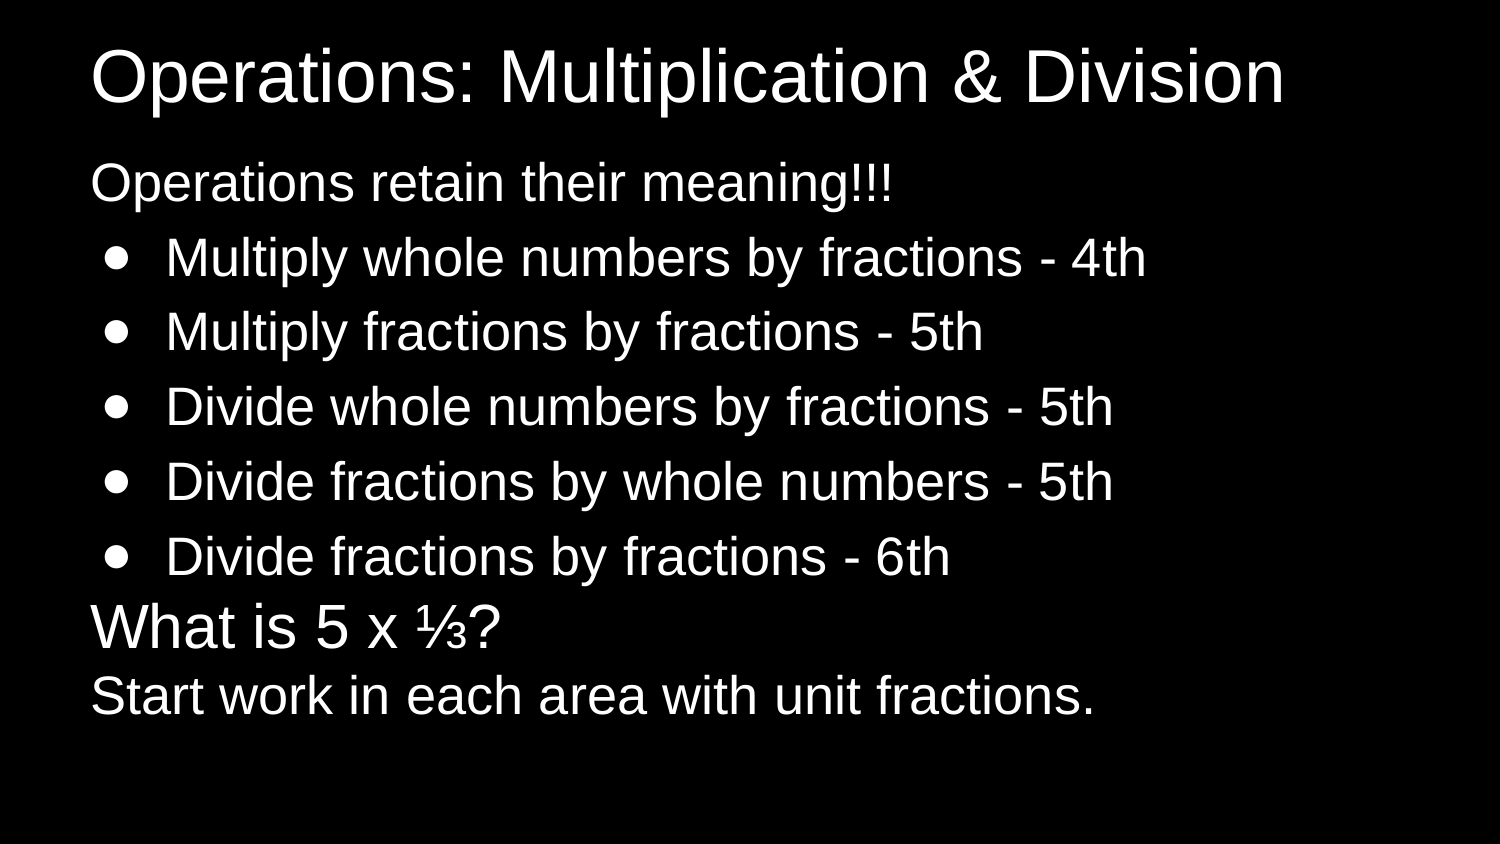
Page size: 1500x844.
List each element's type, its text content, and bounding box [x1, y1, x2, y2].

title Operations: Multiplication & Division [75, 33, 1425, 122]
list Operations retain their meaning!!! Multiply whole numbers by fractions - 4th Multiply fractions by fractions - 5th Divide whole numbers by fractions - 5th Divide fractions by whole numbers - 5th Divide fractions by fractions - 6th What is 5 x ⅓? Start work in each area with unit fractions. [75, 122, 1425, 808]
